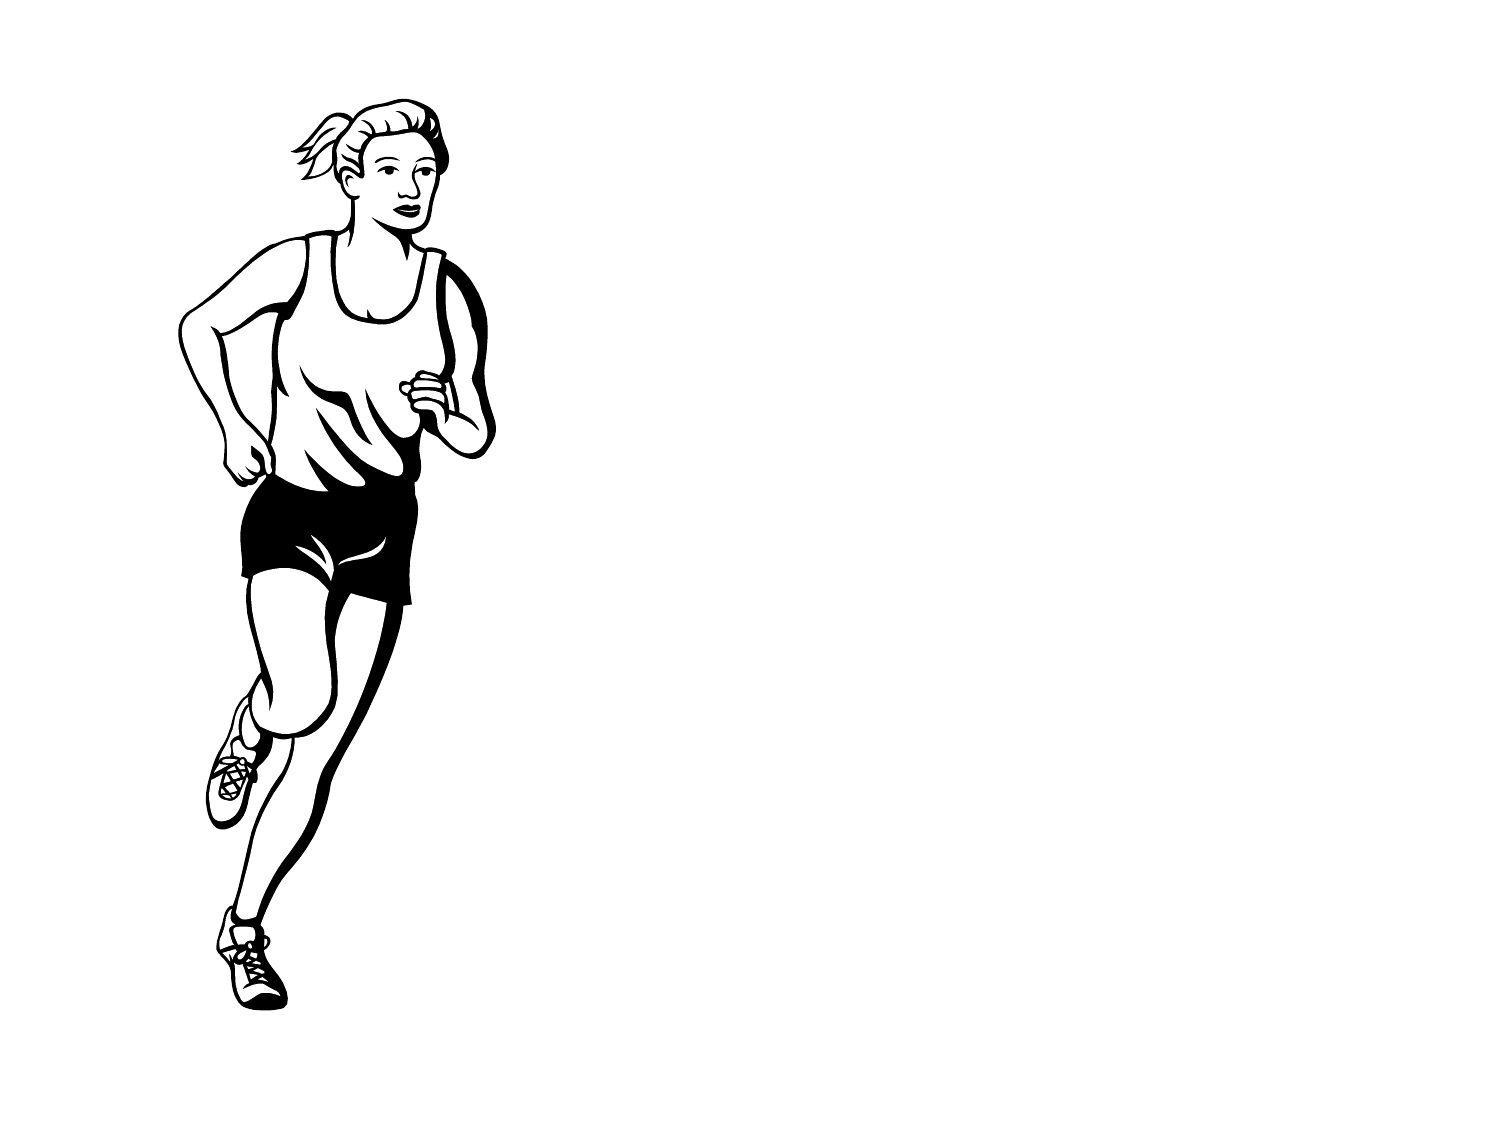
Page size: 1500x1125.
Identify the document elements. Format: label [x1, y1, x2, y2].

picture [174, 96, 500, 1013]
